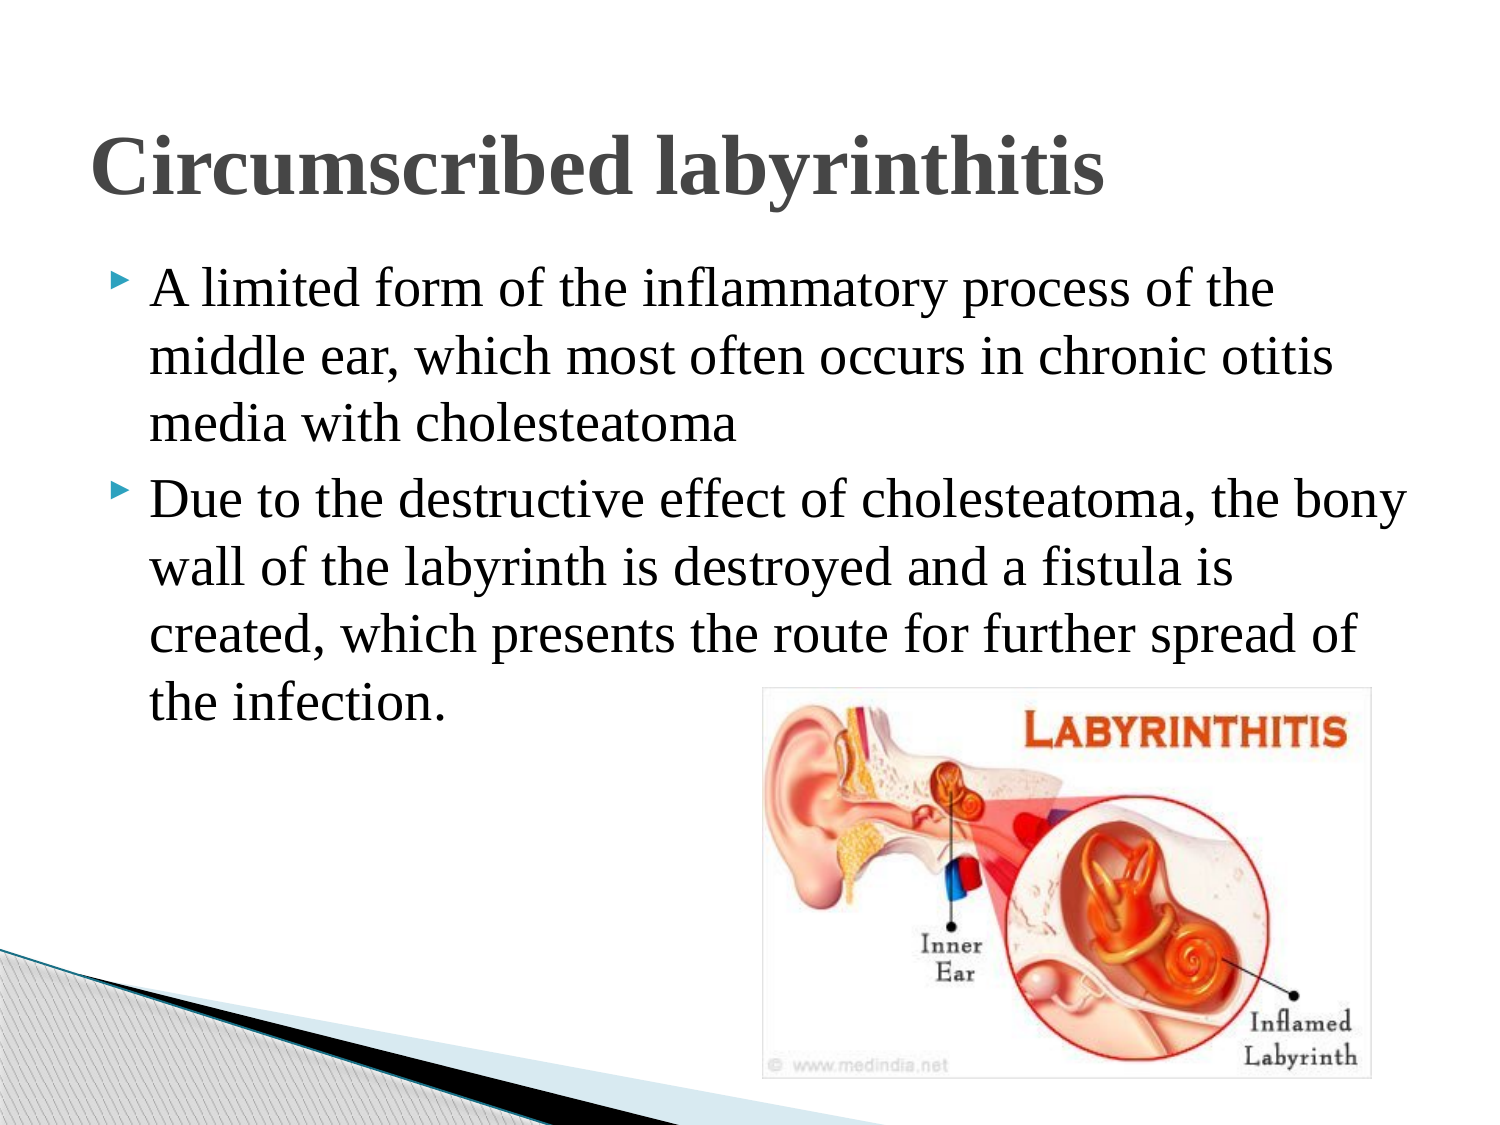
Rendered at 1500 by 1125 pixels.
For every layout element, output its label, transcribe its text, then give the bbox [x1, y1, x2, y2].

list A limited form of the inflammatory process of the middle ear, which most often occurs in chronic otitis media with cholesteatoma Due to the destructive effect of cholesteatoma, the bony wall of the labyrinth is destroyed and a fistula is created, which presents the route for further spread of the infection. [75, 243, 1425, 986]
title Circumscribed labyrinthitis [75, 87, 1425, 233]
picture [762, 687, 1373, 1079]
